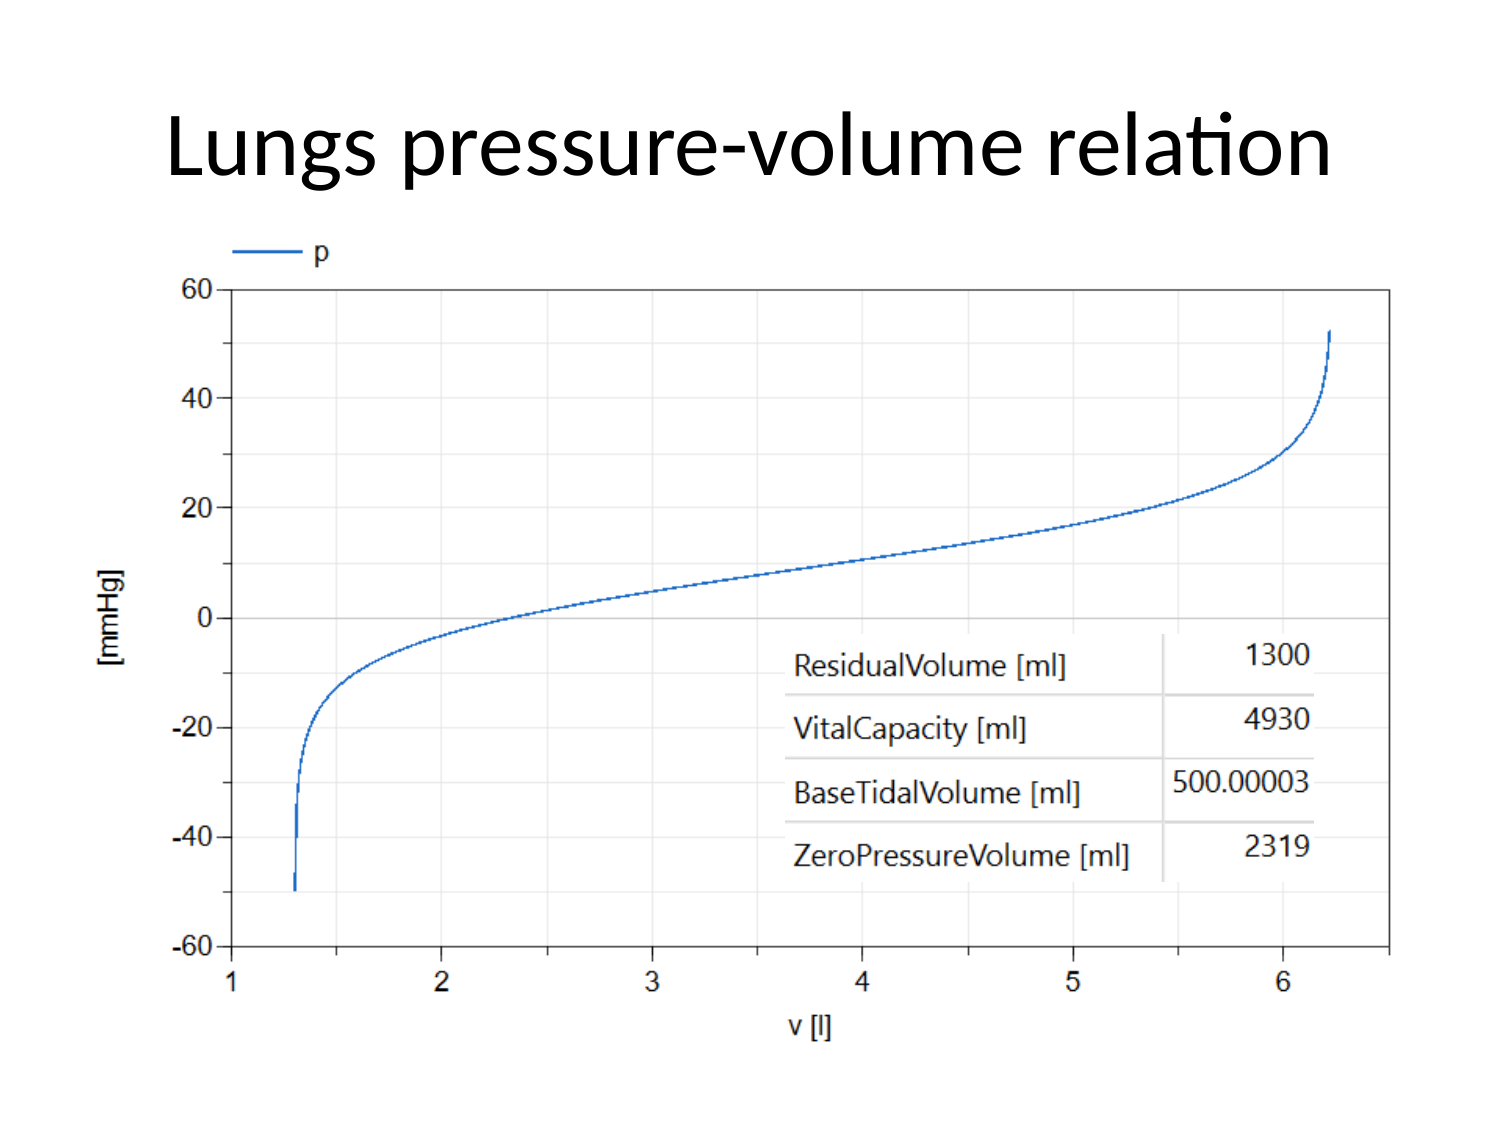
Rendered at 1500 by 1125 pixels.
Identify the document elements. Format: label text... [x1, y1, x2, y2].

picture [73, 216, 1414, 1052]
title Lungs pressure-volume relation [75, 45, 1425, 233]
